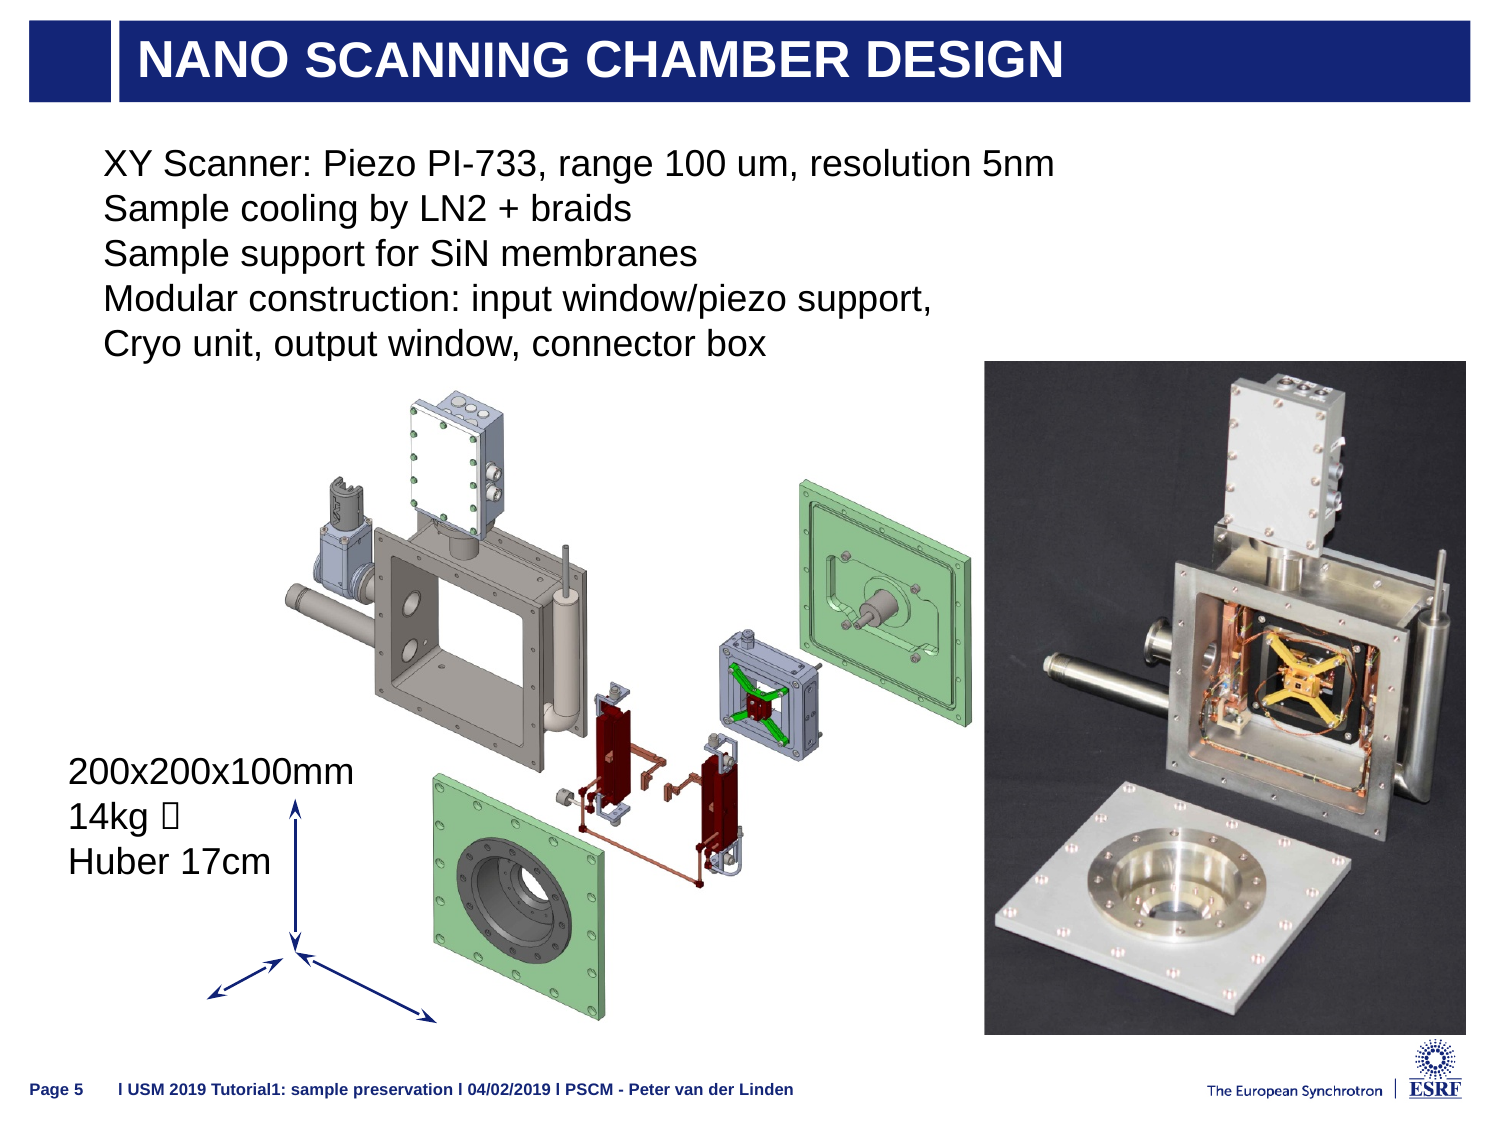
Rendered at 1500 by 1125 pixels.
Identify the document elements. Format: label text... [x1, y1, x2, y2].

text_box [206, 957, 284, 1000]
picture [271, 361, 1500, 1125]
title Nano scanning chamber design [119, 20, 1471, 103]
slide_number Page 5 [29, 1063, 98, 1099]
text_box XY Scanner: Piezo PI-733, range 100 um, resolution 5nm Sample cooling by LN2 + braids Sample support for SiN membranes Modular construction: input window/piezo support, Cryo unit, output window, connector box [88, 131, 1412, 371]
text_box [294, 951, 438, 1024]
footer l USM 2019 Tutorial1: sample preservation l 04/02/2019 l PSCM - Peter van der Linden [118, 1063, 1122, 1099]
text_box 200x200x100mm 14kg  Huber 17cm [53, 739, 266, 890]
